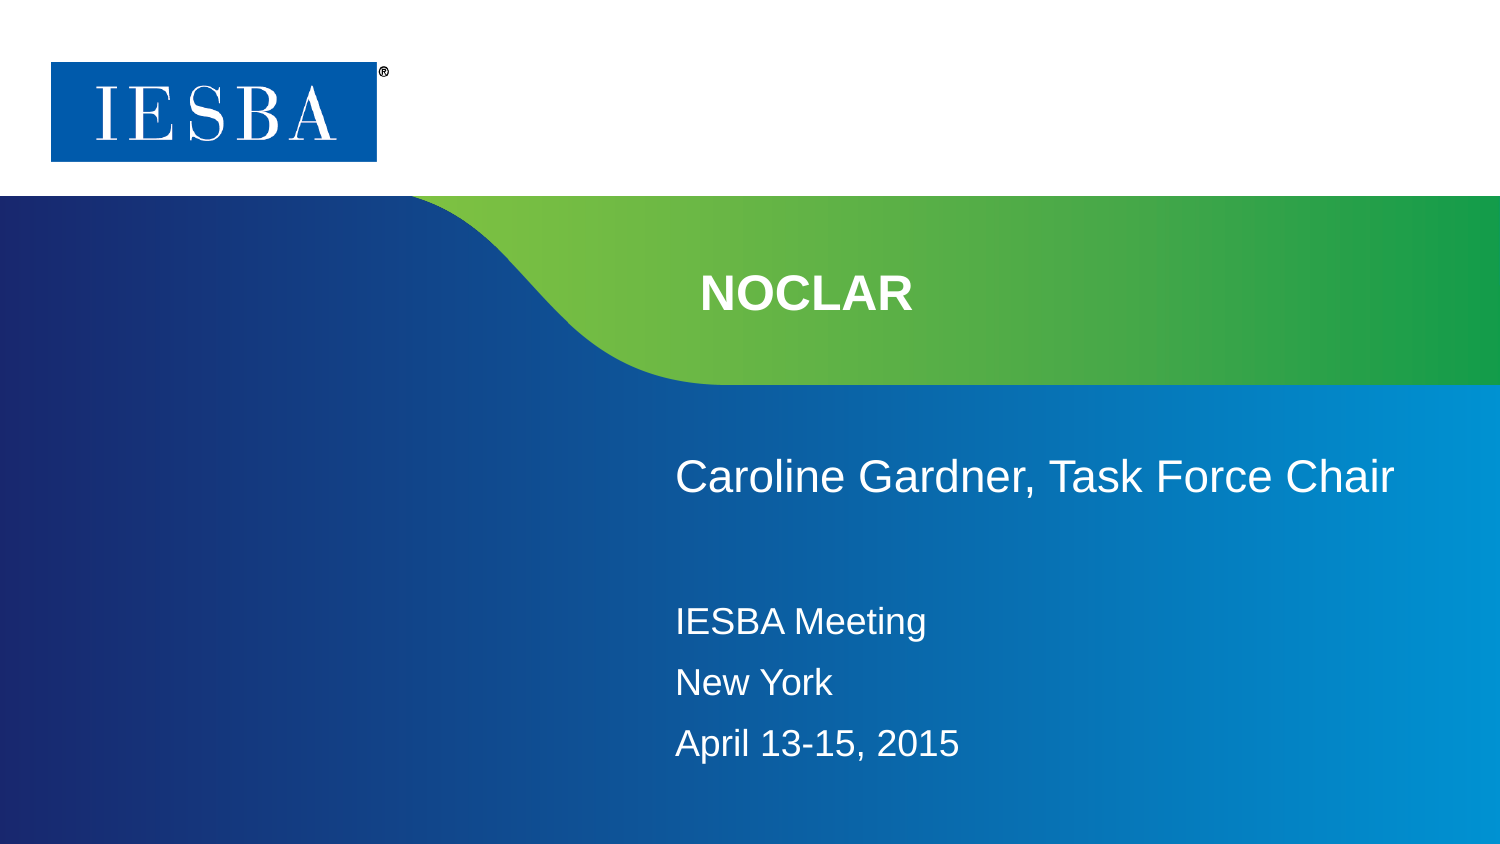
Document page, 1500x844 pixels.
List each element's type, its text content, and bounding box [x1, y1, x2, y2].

picture [412, 196, 1500, 385]
text_box Caroline Gardner, Task Force Chair [675, 446, 1450, 547]
subtitle IESBA Meeting New York April 13-15, 2015 [675, 596, 1475, 785]
picture [51, 62, 389, 162]
title NOCLAR [699, 229, 1463, 352]
